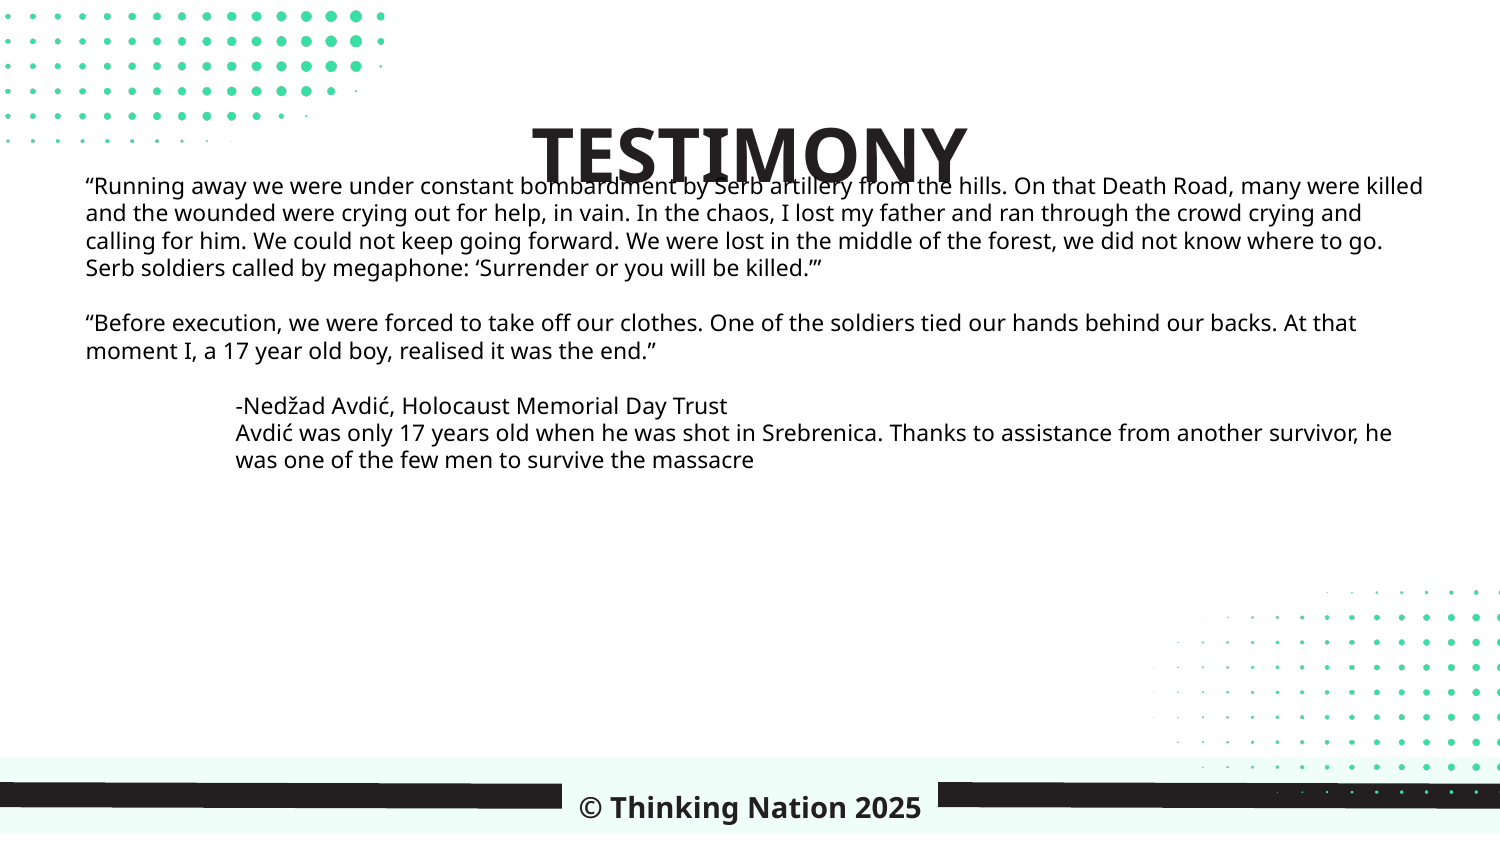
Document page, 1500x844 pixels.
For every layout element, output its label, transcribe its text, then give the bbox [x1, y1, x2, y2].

text_box TESTIMONY [209, 71, 1291, 171]
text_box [0, 756, 1500, 835]
text_box [0, 0, 385, 144]
text_box [1128, 590, 1500, 755]
text_box “Running away we were under constant bombardment by Serb artillery from the hills. On that Death Road, many were killed and the wounded were crying out for help, in vain. In the chaos, I lost my father and ran through the crowd crying and calling for him. We could not keep going forward. We were lost in the middle of the forest, we did not know where to go. Serb soldiers called by megaphone: ‘Surrender or you will be killed.’” “Before execution, we were forced to take off our clothes. One of the soldiers tied our hands behind our backs. At that moment I, a 17 year old boy, realised it was the end.” -Nedžad Avdić, Holocaust Memorial Day Trust Avdić was only 17 years old when he was shot in Srebrenica. Thanks to assistance from another survivor, he was one of the few men to survive the massacre [85, 171, 1429, 474]
